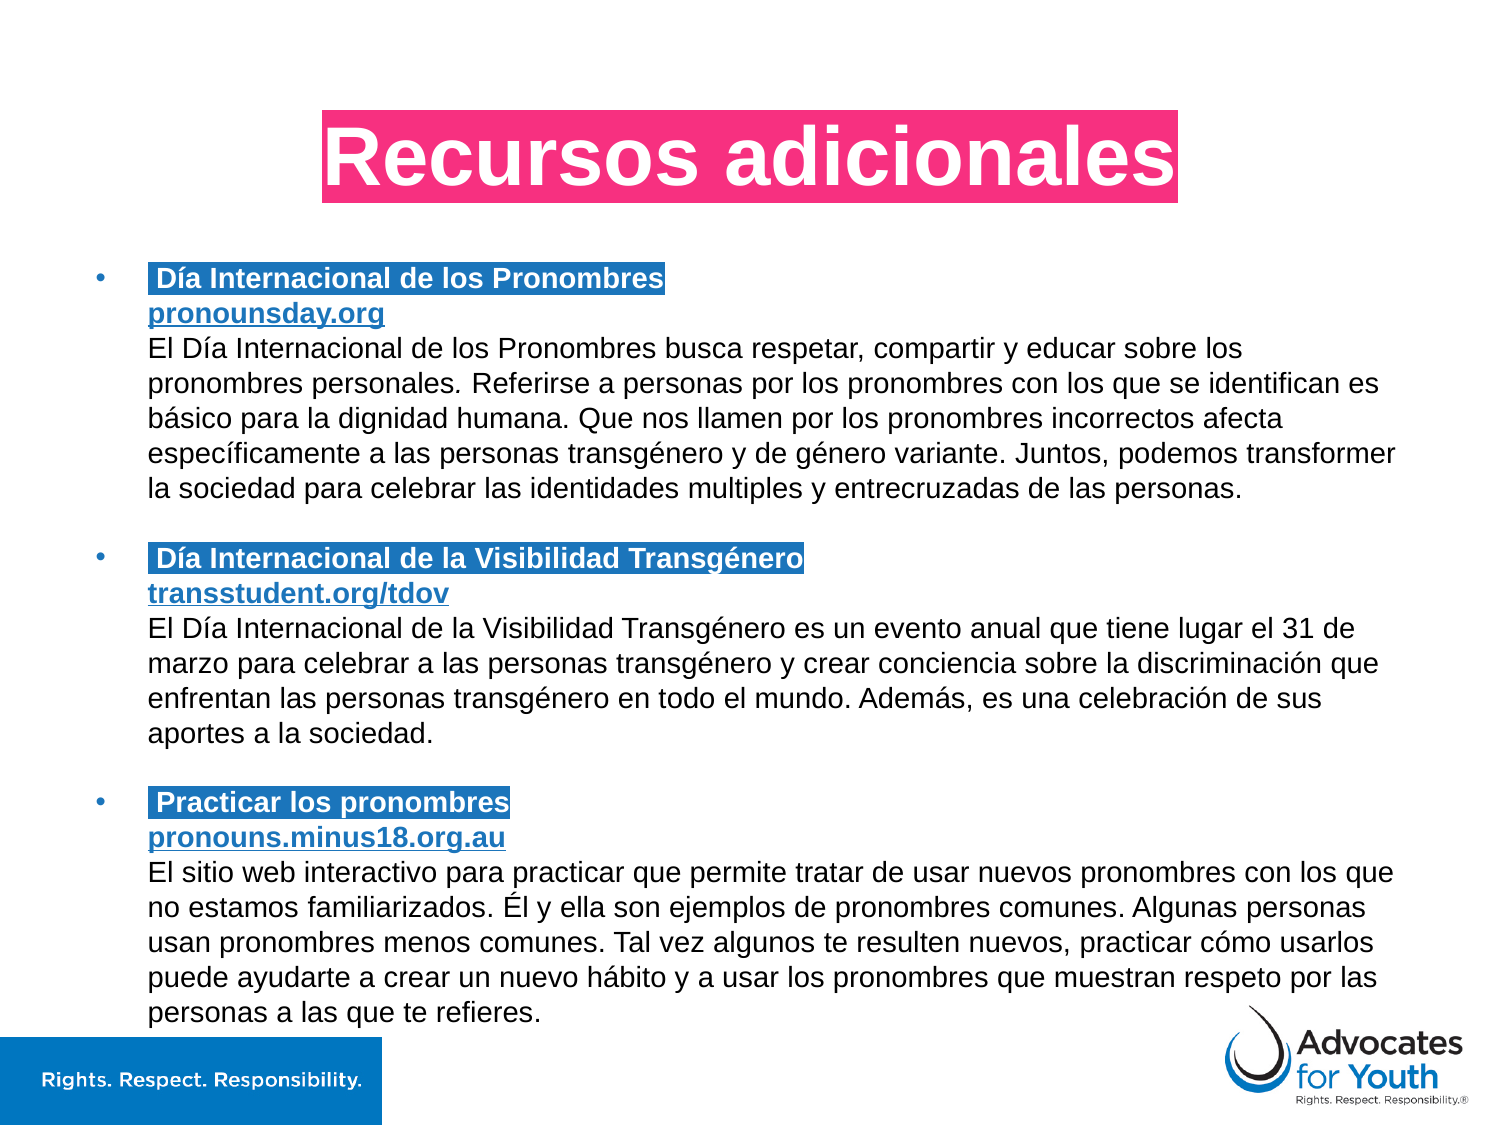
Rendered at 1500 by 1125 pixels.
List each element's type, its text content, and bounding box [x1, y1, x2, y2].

list Día Internacional de los Pronombres pronounsday.org El Día Internacional de los Pronombres busca respetar, compartir y educar sobre los pronombres personales. Referirse a personas por los pronombres con los que se identifican es básico para la dignidad humana. Que nos llamen por los pronombres incorrectos afecta específicamente a las personas transgénero y de género variante. Juntos, podemos transformer la sociedad para celebrar las identidades multiples y entrecruzadas de las personas. Día Internacional de la Visibilidad Transgénero transstudent.org/tdov El Día Internacional de la Visibilidad Transgénero es un evento anual que tiene lugar el 31 de marzo para celebrar a las personas transgénero y crear conciencia sobre la discriminación que enfrentan las personas transgénero en todo el mundo. Además, es una celebración de sus aportes a la sociedad. Practicar los pronombres pronouns.minus18.org.au El sitio web interactivo para practicar que permite tratar de usar nuevos pronombres con los que no estamos familiarizados. Él y ella son ejemplos de pronombres comunes. Algunas personas usan pronombres menos comunes. Tal vez algunos te resulten nuevos, practicar cómo usarlos puede ayudarte a crear un nuevo hábito y a usar los pronombres que muestran respeto por las personas a las que te refieres. [57, 251, 1423, 1011]
picture [0, 1037, 382, 1125]
title Recursos adicionales [112, 64, 1388, 251]
picture [1200, 990, 1500, 1125]
